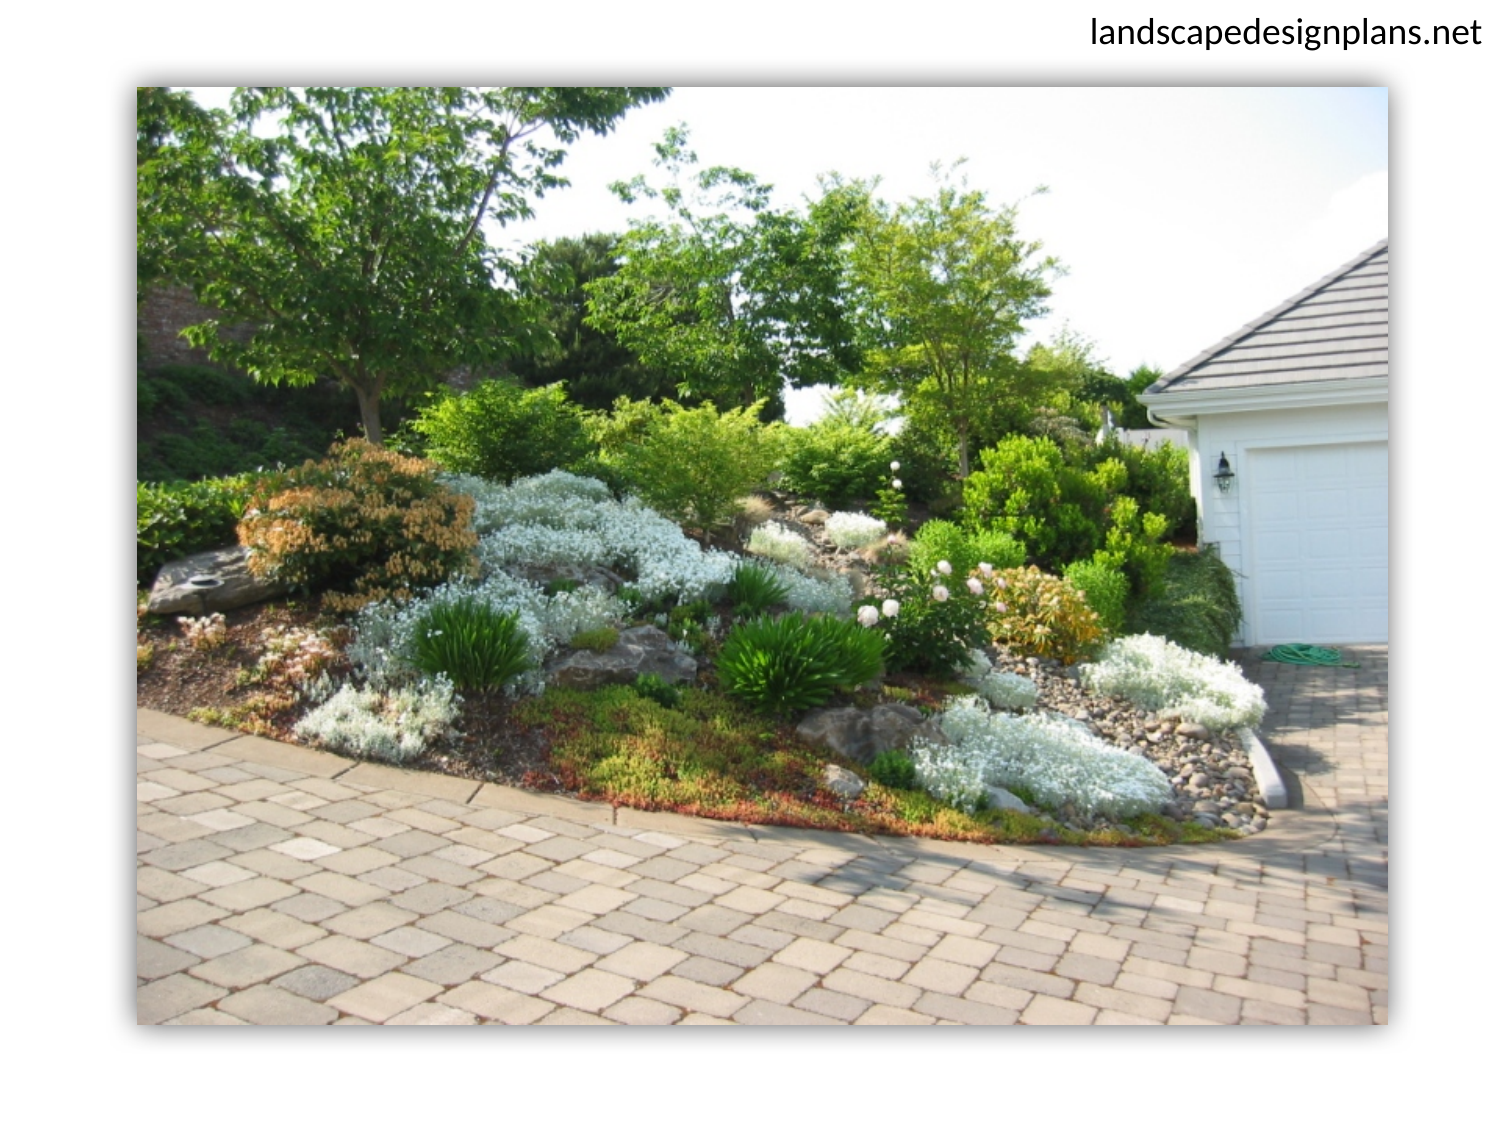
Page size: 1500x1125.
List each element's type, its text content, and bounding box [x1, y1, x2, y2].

text_box landscapedesignplans.net [1075, 0, 1498, 60]
picture [137, 87, 1388, 1026]
